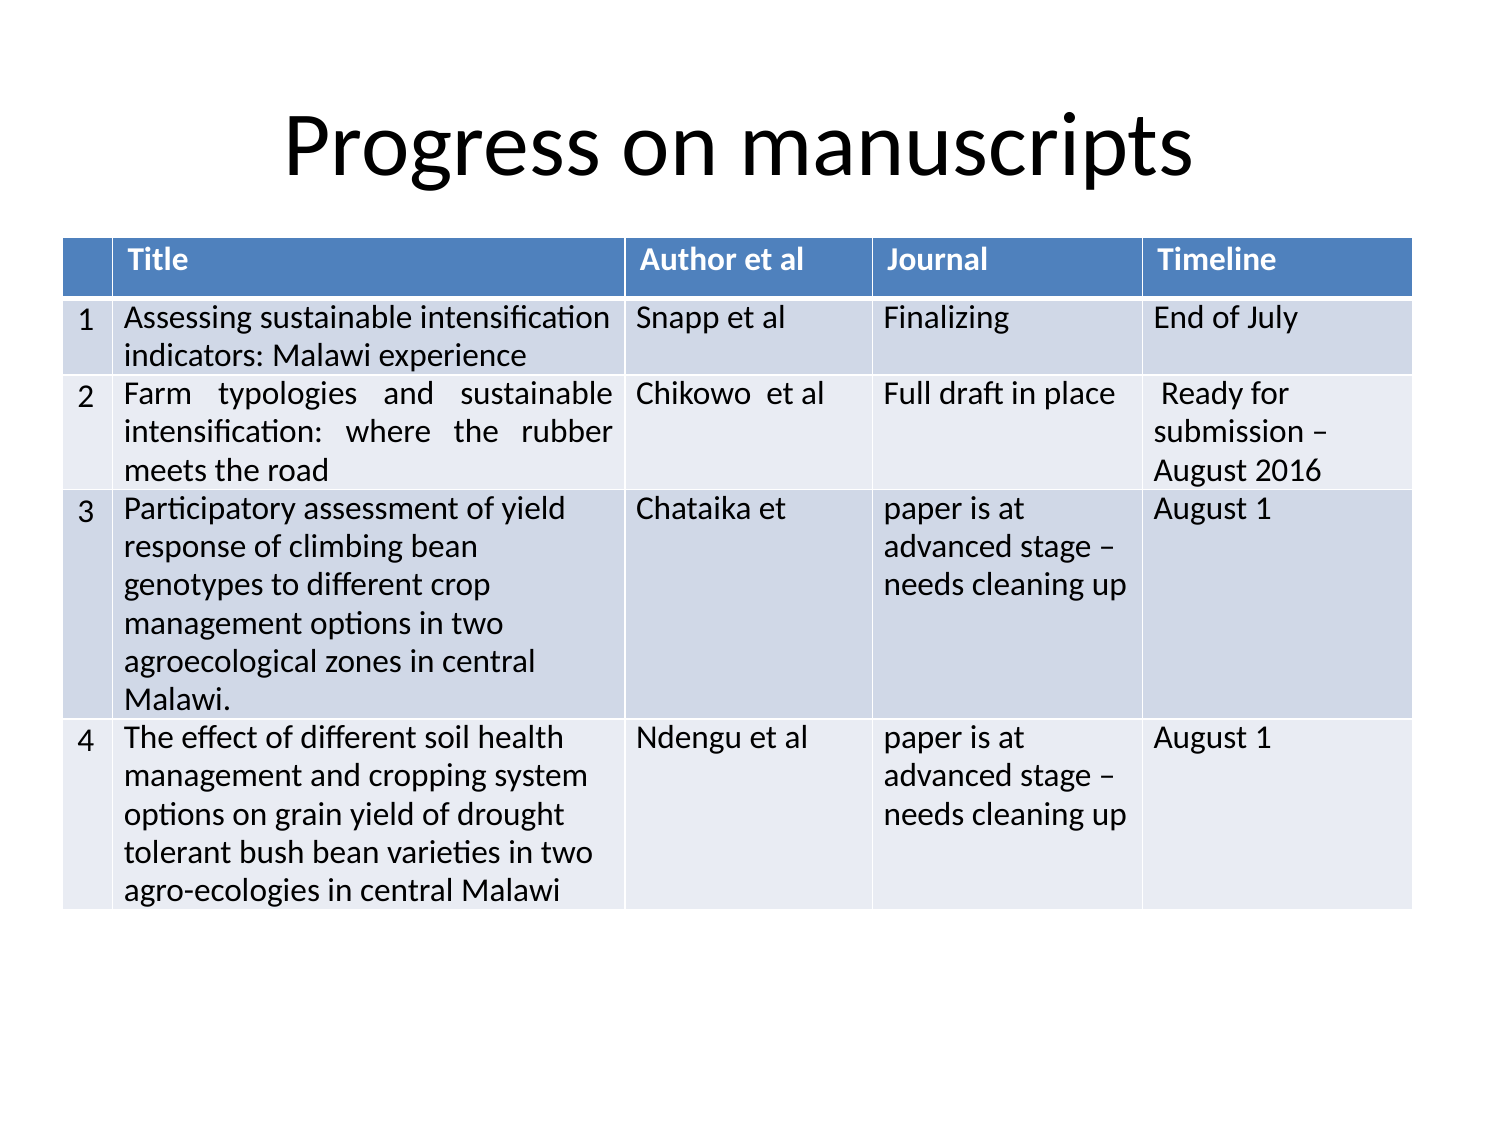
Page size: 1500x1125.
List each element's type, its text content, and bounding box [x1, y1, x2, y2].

table_cell Farm typologies and sustainable intensification: where the rubber meets the road [113, 376, 624, 489]
table_cell Finalizing [873, 301, 1142, 374]
table_cell The effect of different soil health management and cropping system options on grain yield of drought tolerant bush bean varieties in two agro-ecologies in central Malawi [113, 720, 624, 909]
table_cell Ready for submission – August 2016 [1143, 376, 1412, 489]
table_header [63, 238, 112, 296]
table_cell Snapp et al [626, 301, 872, 374]
table_cell August 1 [1143, 490, 1412, 718]
table_header Timeline [1143, 238, 1412, 296]
table_cell 1 [63, 301, 112, 374]
table_cell Full draft in place [873, 376, 1142, 489]
table_cell 2 [63, 376, 112, 489]
title Progress on manuscripts [75, 45, 1425, 233]
table_cell Participatory assessment of yield response of climbing bean genotypes to different crop management options in two agroecological zones in central Malawi. [113, 490, 624, 718]
table_header Title [113, 238, 624, 296]
table_header Author et al [626, 238, 872, 296]
table_cell Ndengu et al [626, 720, 872, 909]
table_cell Chataika et [626, 490, 872, 718]
table_cell Chikowo et al [626, 376, 872, 489]
table_cell August 1 [1143, 720, 1412, 909]
table_cell 3 [63, 490, 112, 718]
table_cell End of July [1143, 301, 1412, 374]
table_cell 4 [63, 720, 112, 909]
table_header Journal [873, 238, 1142, 296]
table_cell paper is at advanced stage – needs cleaning up [873, 720, 1142, 909]
table_cell paper is at advanced stage – needs cleaning up [873, 490, 1142, 718]
table_cell Assessing sustainable intensification indicators: Malawi experience [113, 301, 624, 374]
